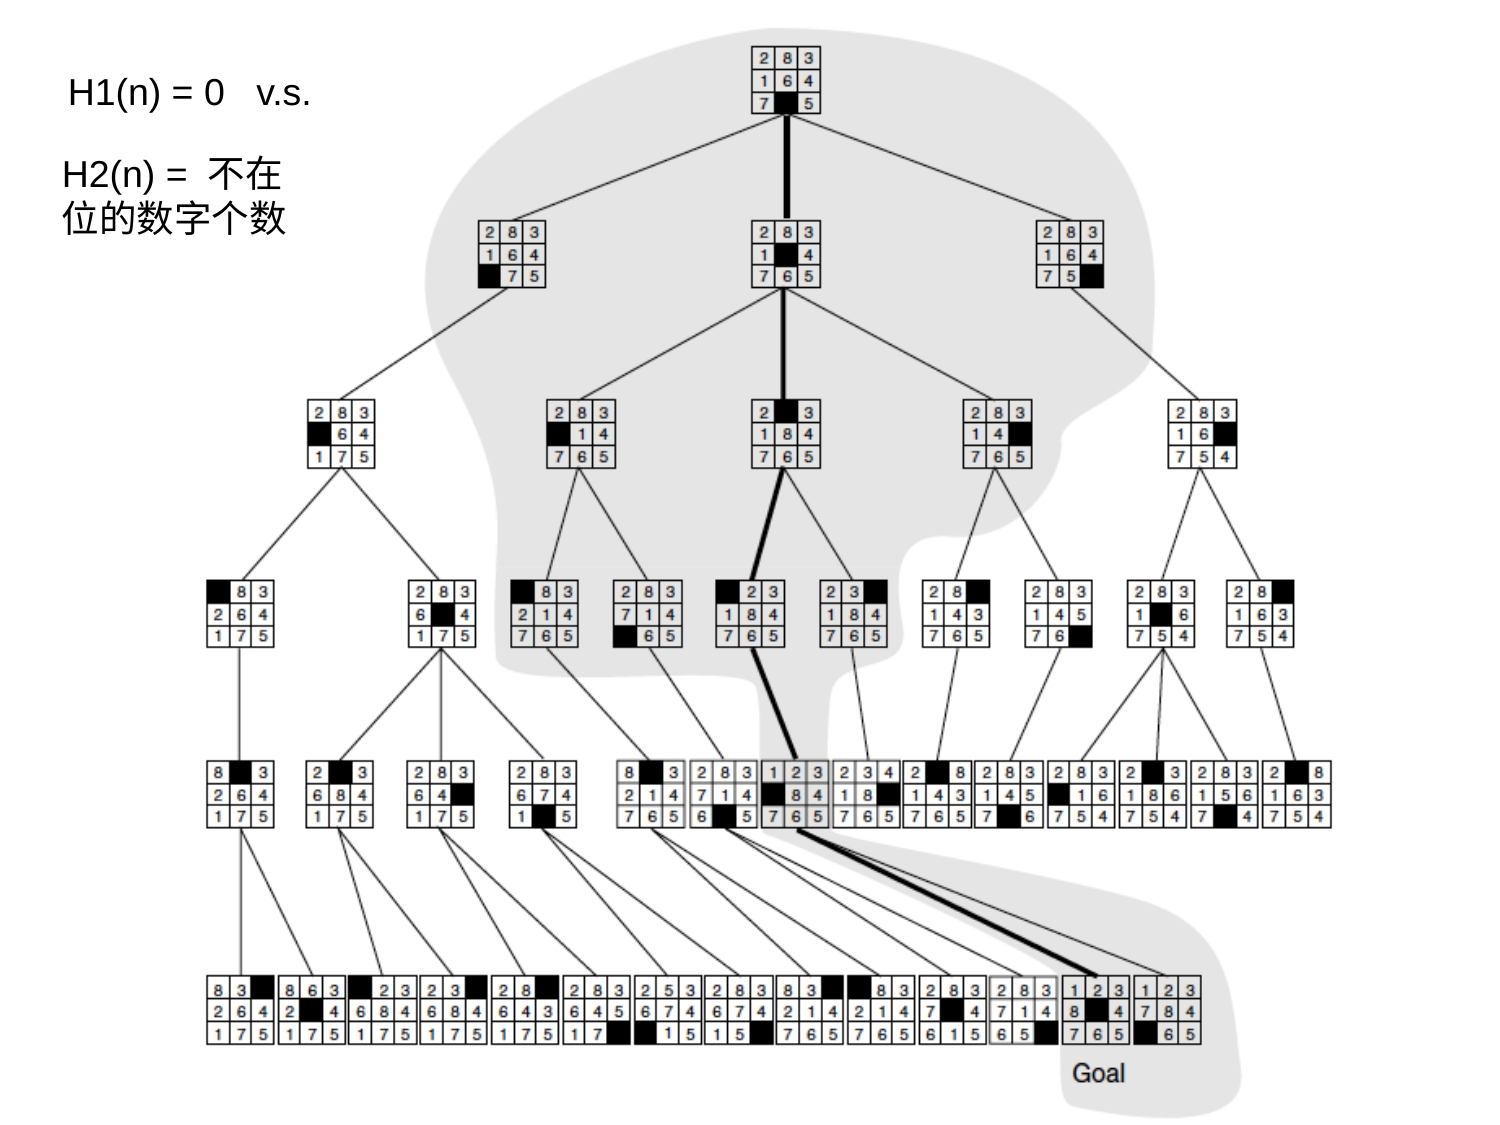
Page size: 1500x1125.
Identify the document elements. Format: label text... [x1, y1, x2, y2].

text_box H2(n) = 不在位的数字个数 [47, 143, 130, 248]
text_box H1(n) = 0 v.s. [53, 60, 130, 121]
picture [135, 0, 1363, 1125]
